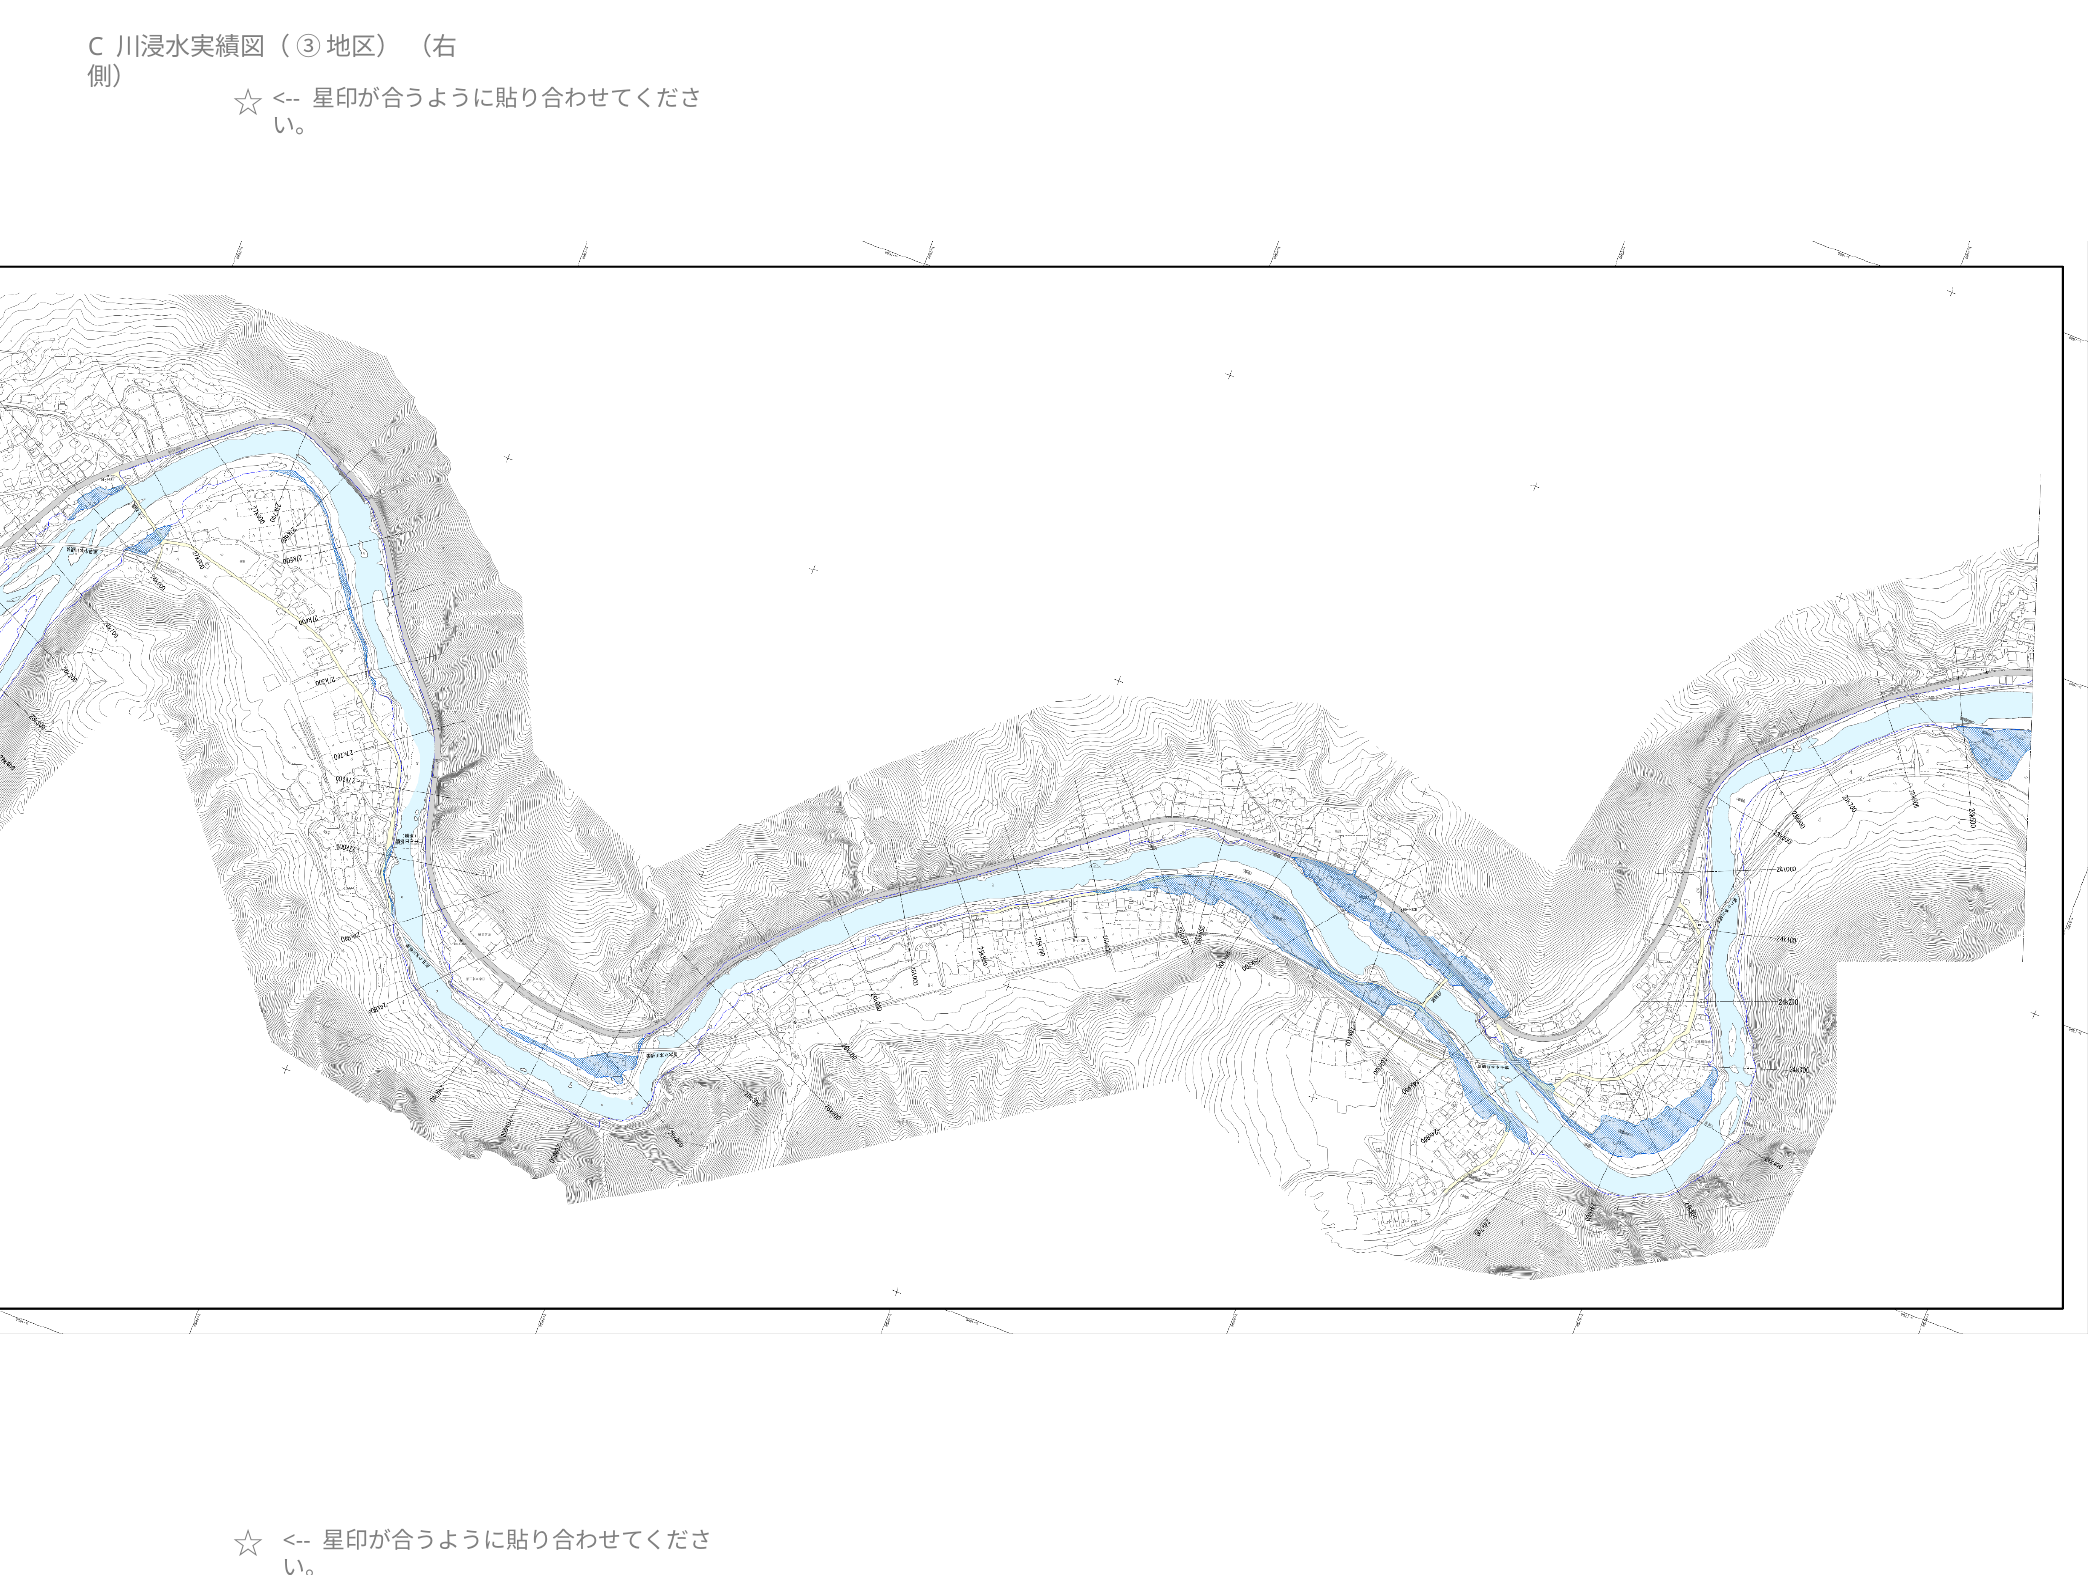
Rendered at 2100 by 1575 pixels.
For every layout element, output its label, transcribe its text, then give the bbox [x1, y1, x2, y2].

text_box ☆ [216, 98, 283, 131]
text_box ☆ [216, 1511, 283, 1572]
text_box <-- 星印が合うように貼り合わせてください。 [257, 76, 738, 146]
picture [0, 241, 2088, 1334]
text_box C 川浸水実績図（ ③ 地区） （右側） [73, 23, 504, 98]
text_box <-- 星印が合うように貼り合わせてください。 [267, 1518, 749, 1575]
